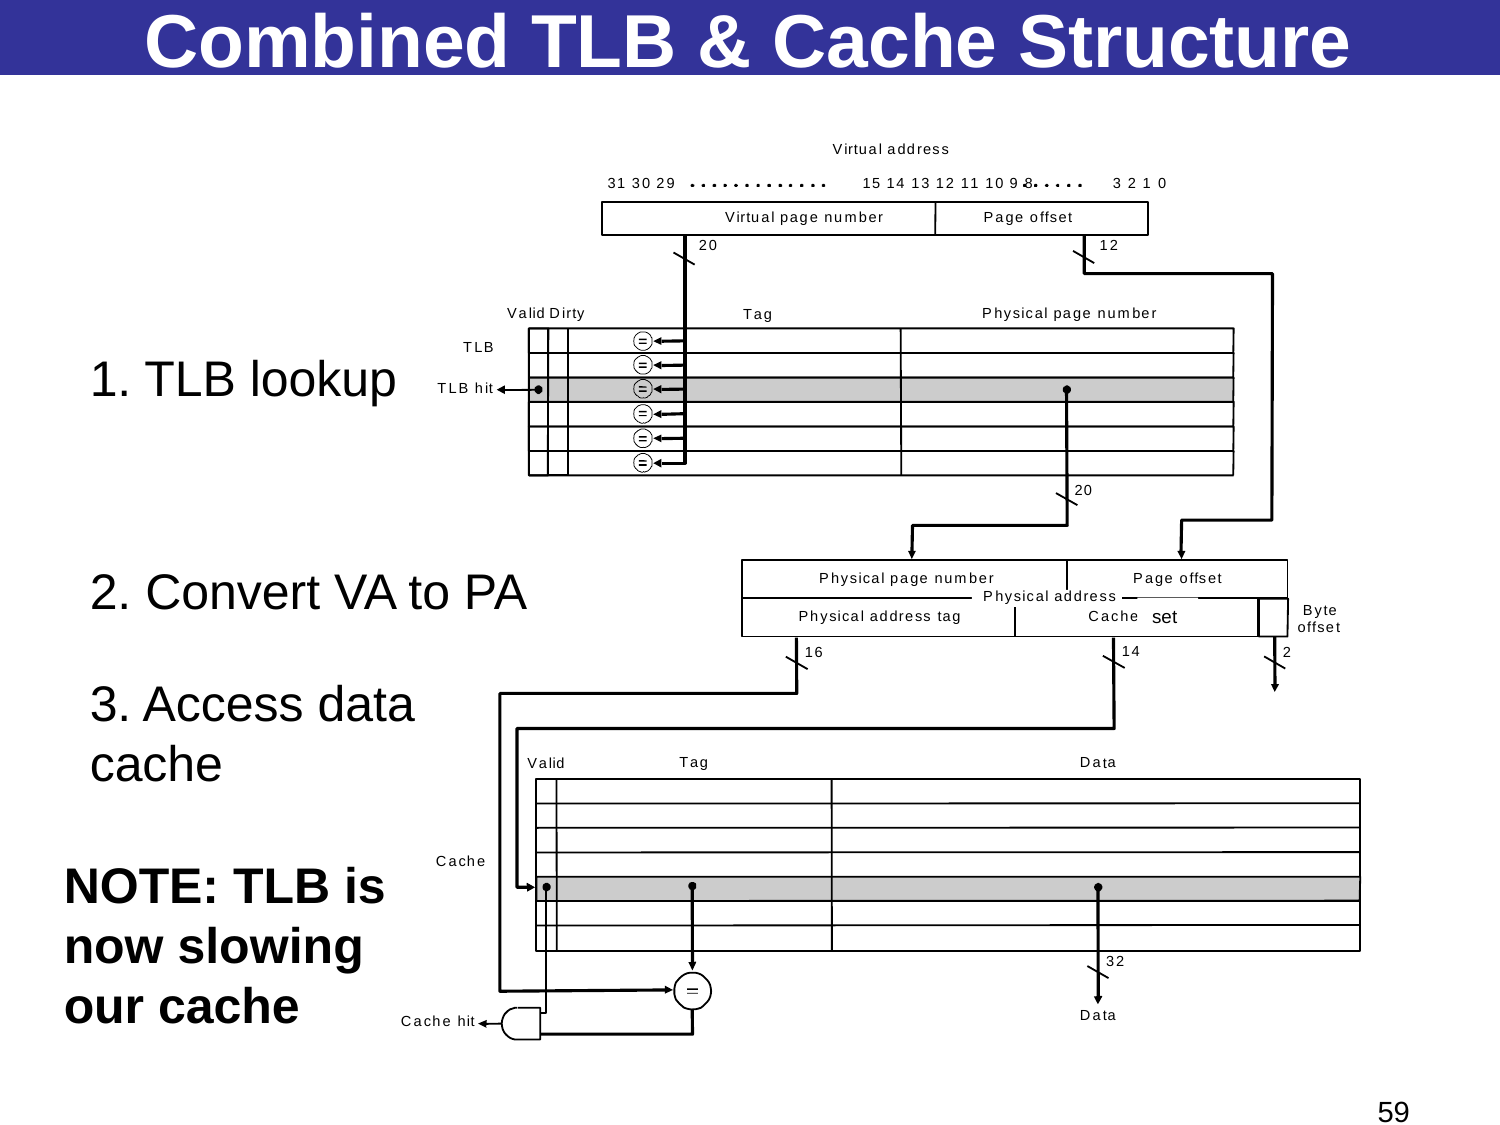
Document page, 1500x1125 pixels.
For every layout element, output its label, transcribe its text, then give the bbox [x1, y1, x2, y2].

title Combined TLB & Cache Structure [0, 0, 1500, 75]
slide_number 59 [1074, 1085, 1425, 1125]
text_box 3. Access data cache [74, 664, 394, 800]
text_box NOTE: TLB is now slowing our cache [49, 846, 394, 1041]
text_box 2. Convert VA to PA [75, 552, 394, 627]
text_box 1. TLB lookup [74, 339, 394, 415]
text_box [399, 139, 1363, 1042]
